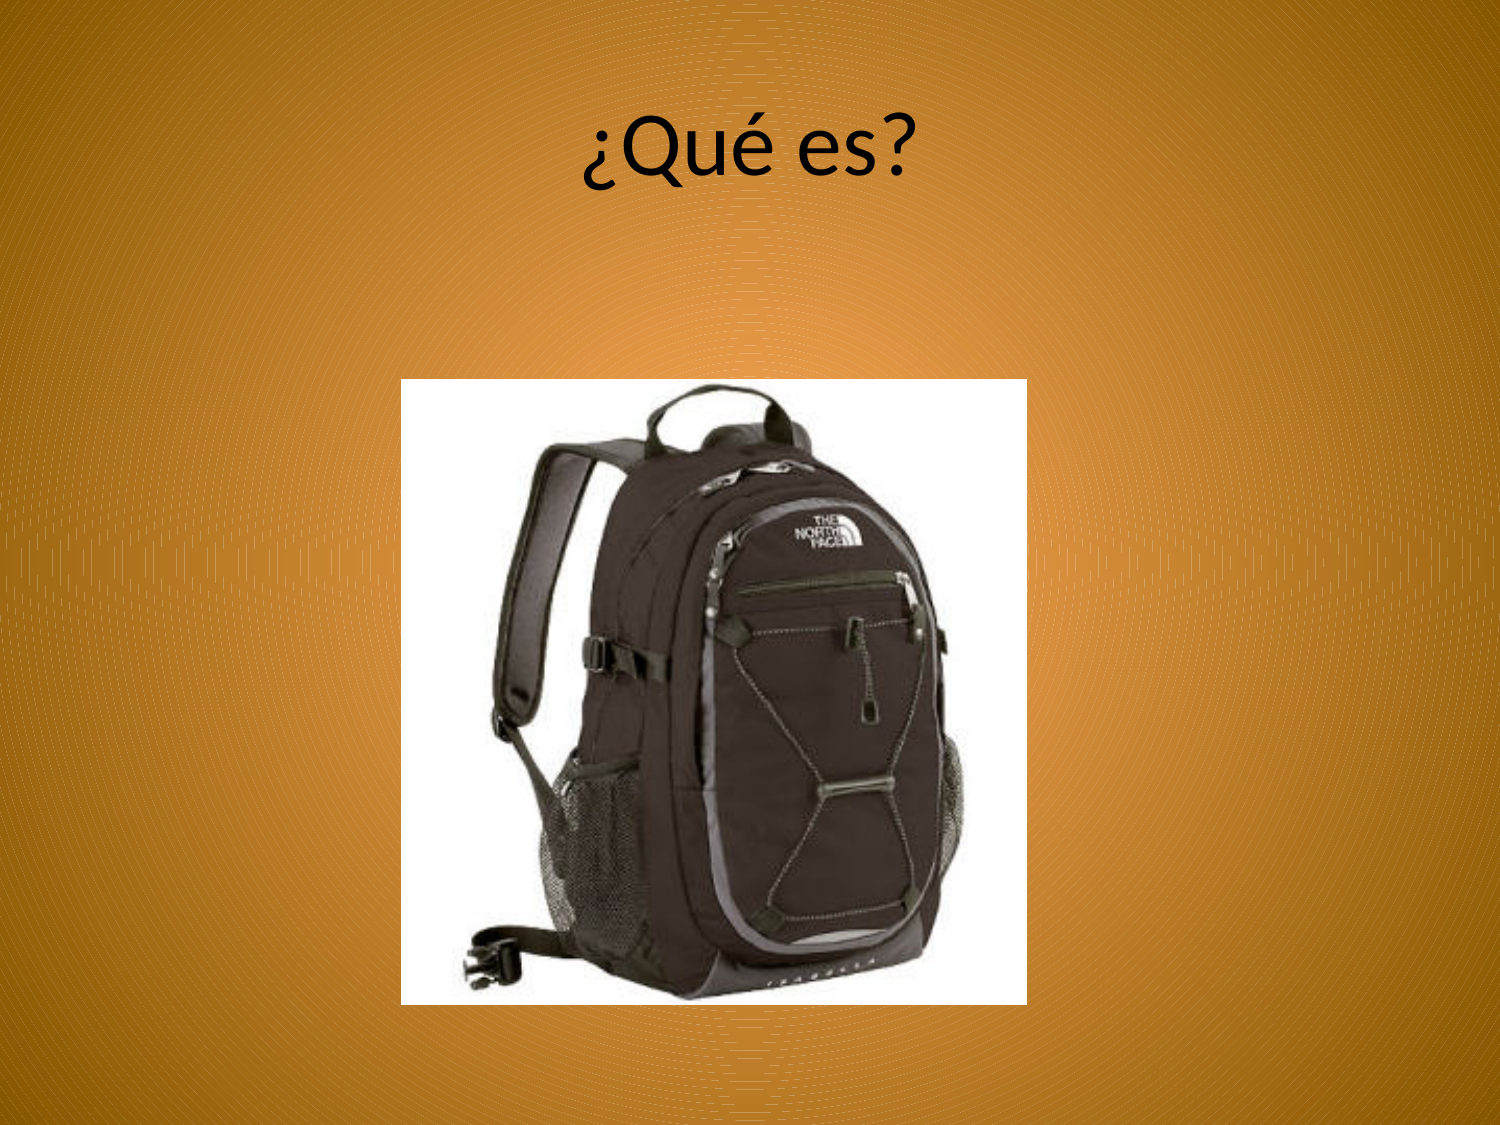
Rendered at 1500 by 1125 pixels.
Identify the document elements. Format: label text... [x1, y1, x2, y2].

title ¿Qué es? [75, 45, 1425, 233]
picture [401, 379, 1027, 1006]
